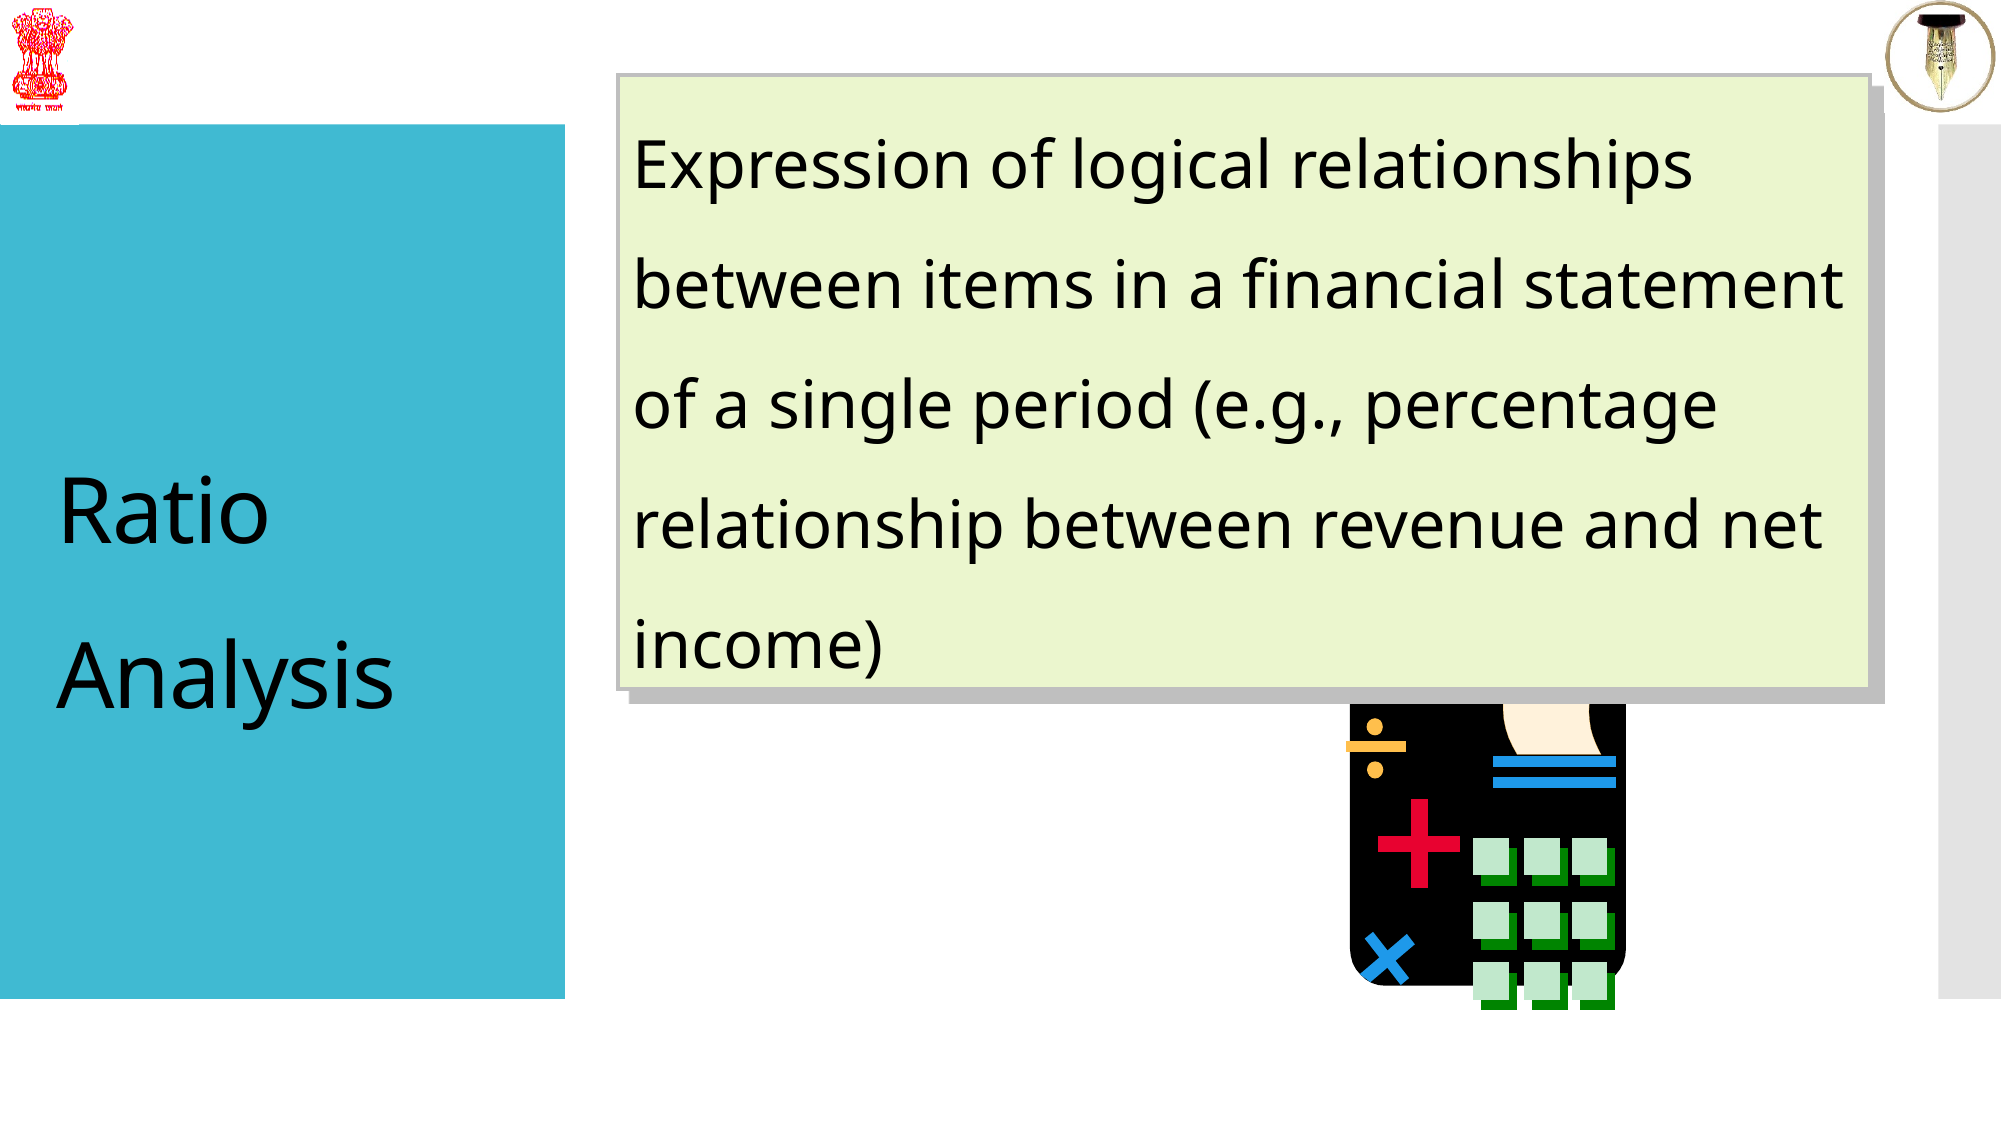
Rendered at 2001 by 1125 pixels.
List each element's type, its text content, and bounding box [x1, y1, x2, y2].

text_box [1345, 594, 1709, 1011]
title Ratio Analysis [41, 184, 525, 940]
picture [1884, 0, 1996, 113]
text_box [0, 0, 79, 125]
text_box Expression of logical relationships between items in a financial statement of a single period (e.g., percentage relationship between revenue and net income) [618, 74, 1870, 690]
